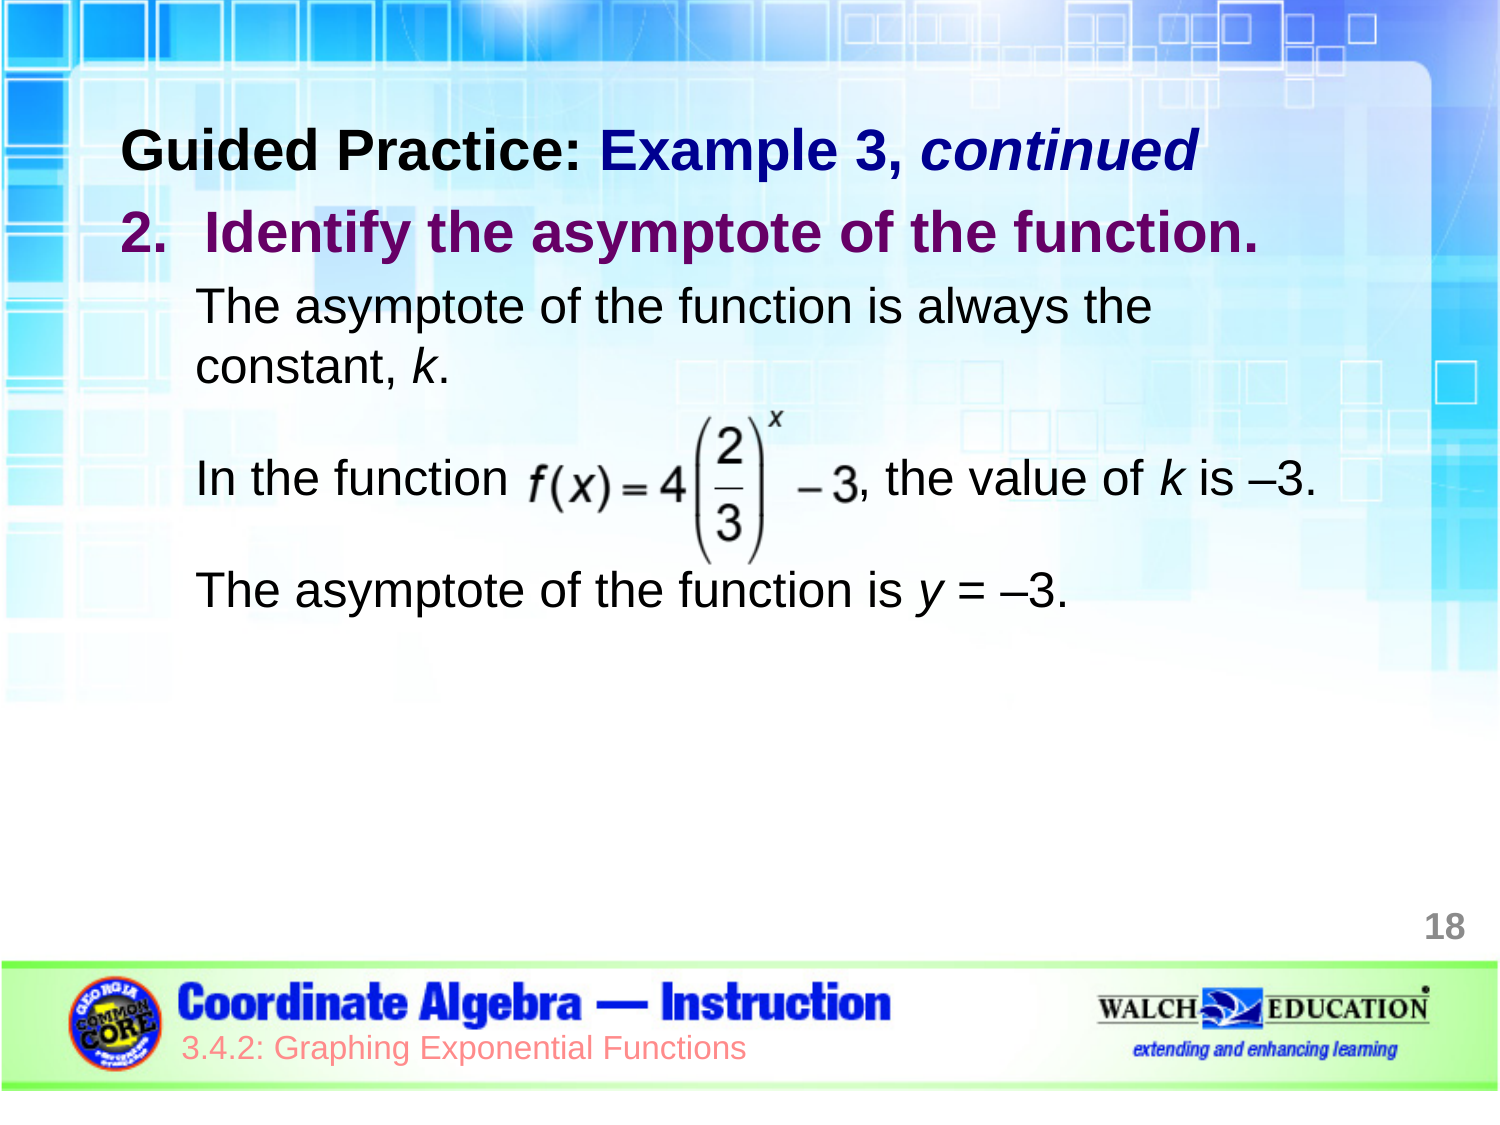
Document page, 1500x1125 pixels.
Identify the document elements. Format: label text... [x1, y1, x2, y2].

subtitle Guided Practice: Example 3, continued Identify the asymptote of the function. The asymptote of the function is always the constant, k. In the function , the value of k is –3. The asymptote of the function is y = –3. [105, 105, 1362, 925]
footer 3.4.2: Graphing Exponential Functions [166, 1024, 1080, 1069]
picture [1, 0, 1500, 1091]
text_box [526, 395, 861, 565]
slide_number 18 [1361, 901, 1481, 949]
